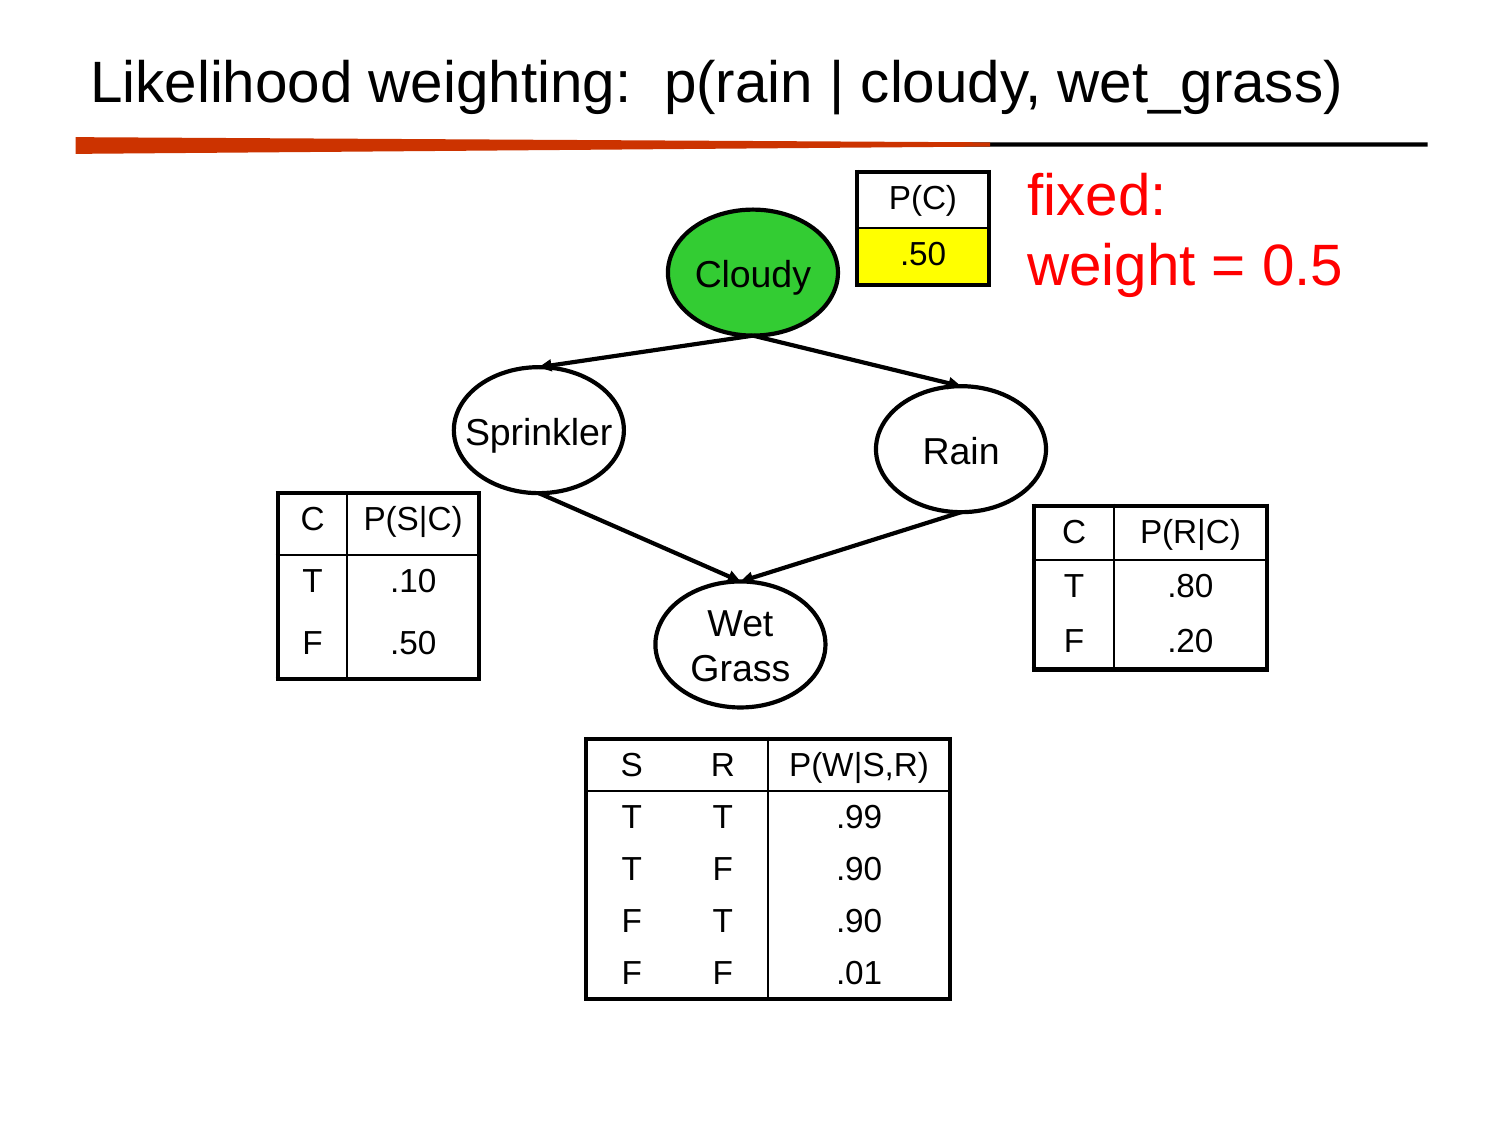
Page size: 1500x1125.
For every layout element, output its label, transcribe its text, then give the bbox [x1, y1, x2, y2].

table_header P(C) [859, 174, 987, 227]
table_header C [1036, 508, 1113, 559]
title Likelihood weighting: p(rain | cloudy, wet_grass) [74, 24, 1426, 133]
table_cell .90 [769, 895, 948, 947]
table_cell F [588, 947, 677, 997]
table_cell .10 [348, 556, 477, 617]
table_header S [588, 741, 677, 790]
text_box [538, 494, 741, 580]
table_cell T [588, 843, 677, 895]
table_cell T [677, 792, 767, 843]
table_cell T [588, 792, 677, 843]
table_cell .90 [769, 843, 948, 895]
table_cell T [1036, 561, 1113, 615]
table_cell F [1036, 615, 1113, 667]
table_cell .01 [769, 947, 948, 997]
table_cell .99 [769, 792, 948, 843]
table_header C [280, 495, 346, 554]
table_cell .50 [348, 617, 477, 677]
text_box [538, 337, 754, 366]
text_box Wet Grass [655, 588, 826, 708]
table_cell F [280, 617, 346, 677]
table_cell T [280, 556, 346, 617]
table_header P(S|C) [348, 495, 477, 554]
table_cell F [677, 843, 767, 895]
table_cell .80 [1115, 561, 1265, 615]
table_header P(R|C) [1115, 508, 1265, 559]
table_cell .50 [859, 229, 987, 283]
table_header R [677, 741, 767, 790]
table_header P(W|S,R) [769, 741, 948, 790]
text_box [744, 513, 962, 580]
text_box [752, 337, 962, 385]
text_box Rain [875, 386, 1047, 513]
table_cell F [588, 895, 677, 947]
text_box Sprinkler [453, 367, 624, 494]
table_cell T [677, 895, 767, 947]
text_box Cloudy [667, 209, 838, 336]
table_cell F [677, 947, 767, 997]
text_box fixed: weight = 0.5 [1012, 149, 1425, 305]
table_cell .20 [1115, 615, 1265, 667]
